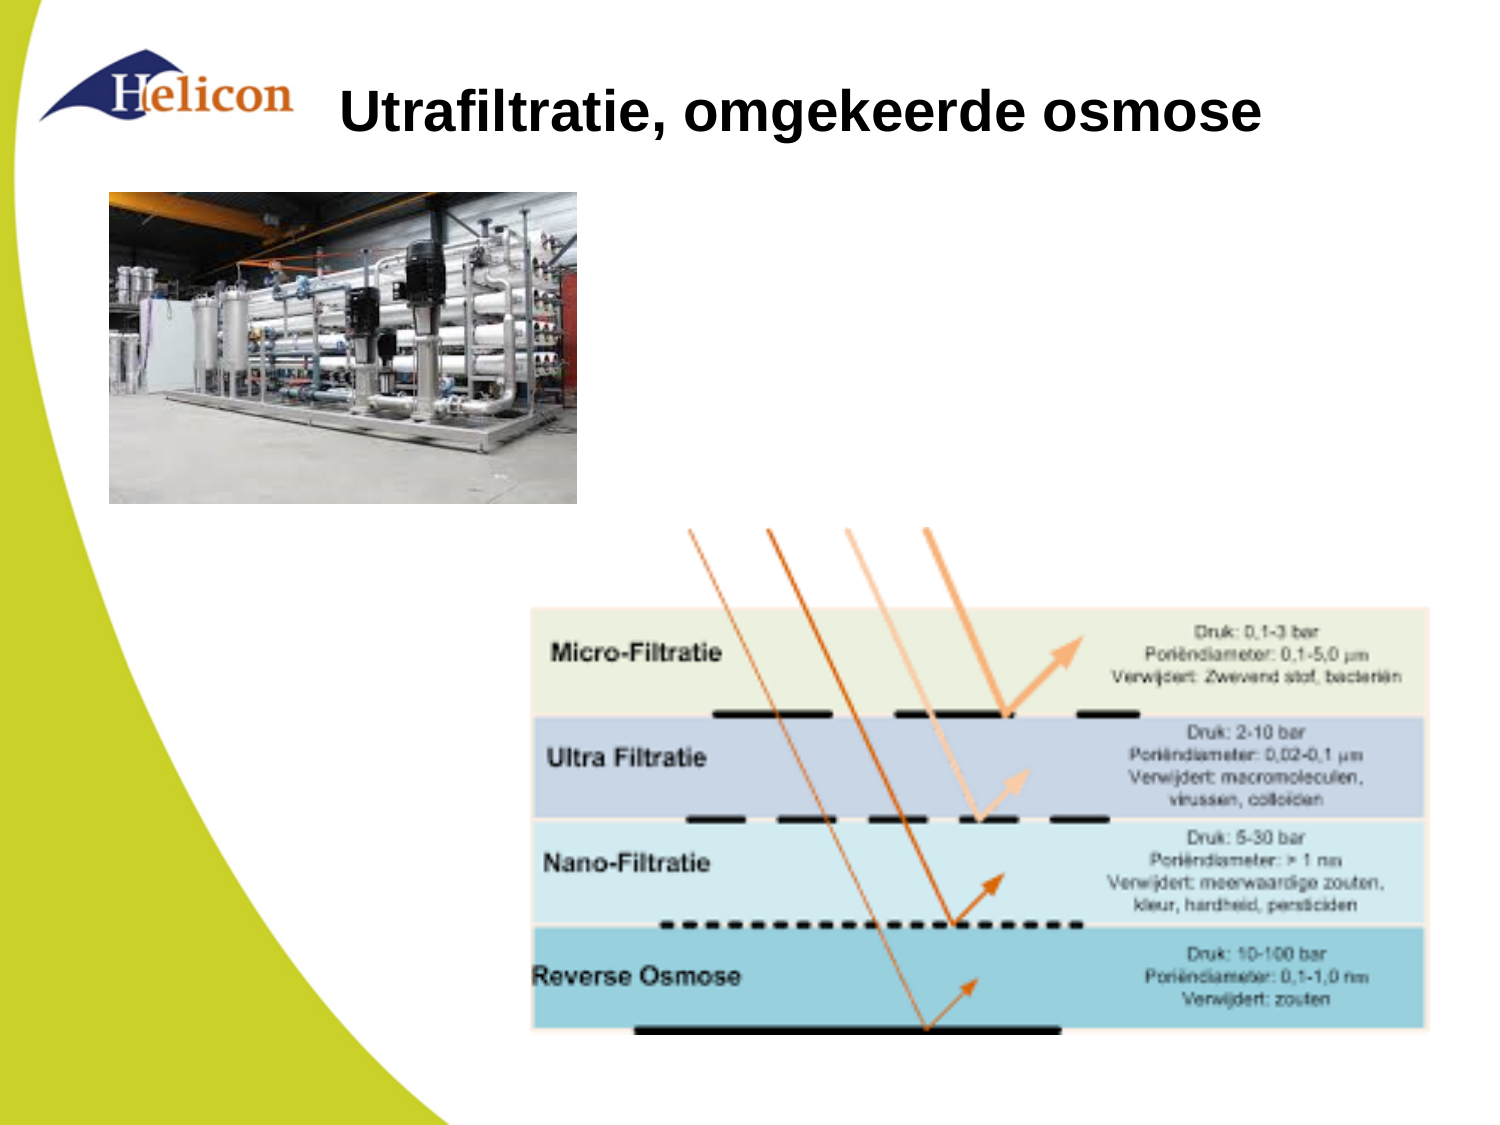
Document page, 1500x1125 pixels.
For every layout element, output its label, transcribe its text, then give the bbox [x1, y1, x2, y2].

title Utrafiltratie, omgekeerde osmose [324, 54, 1415, 161]
picture [0, 0, 1500, 1125]
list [530, 526, 1430, 1036]
